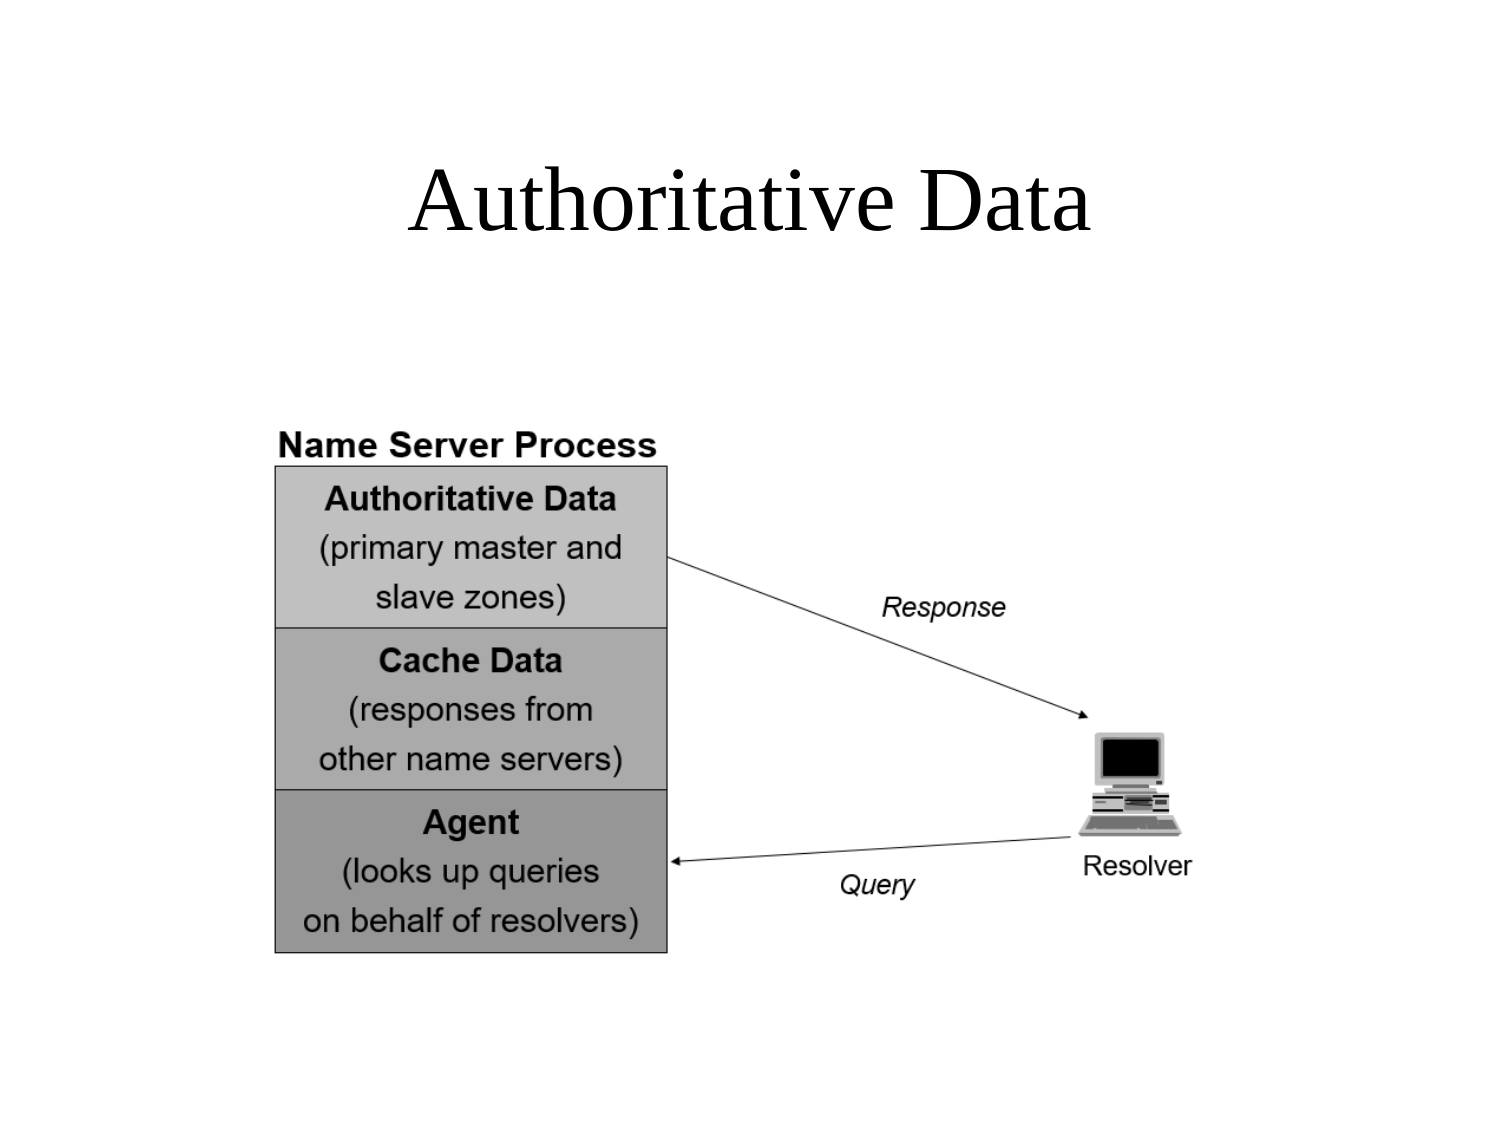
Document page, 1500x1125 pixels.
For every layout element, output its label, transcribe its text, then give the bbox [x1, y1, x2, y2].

picture [244, 409, 1221, 978]
title Authoritative Data [112, 99, 1388, 288]
